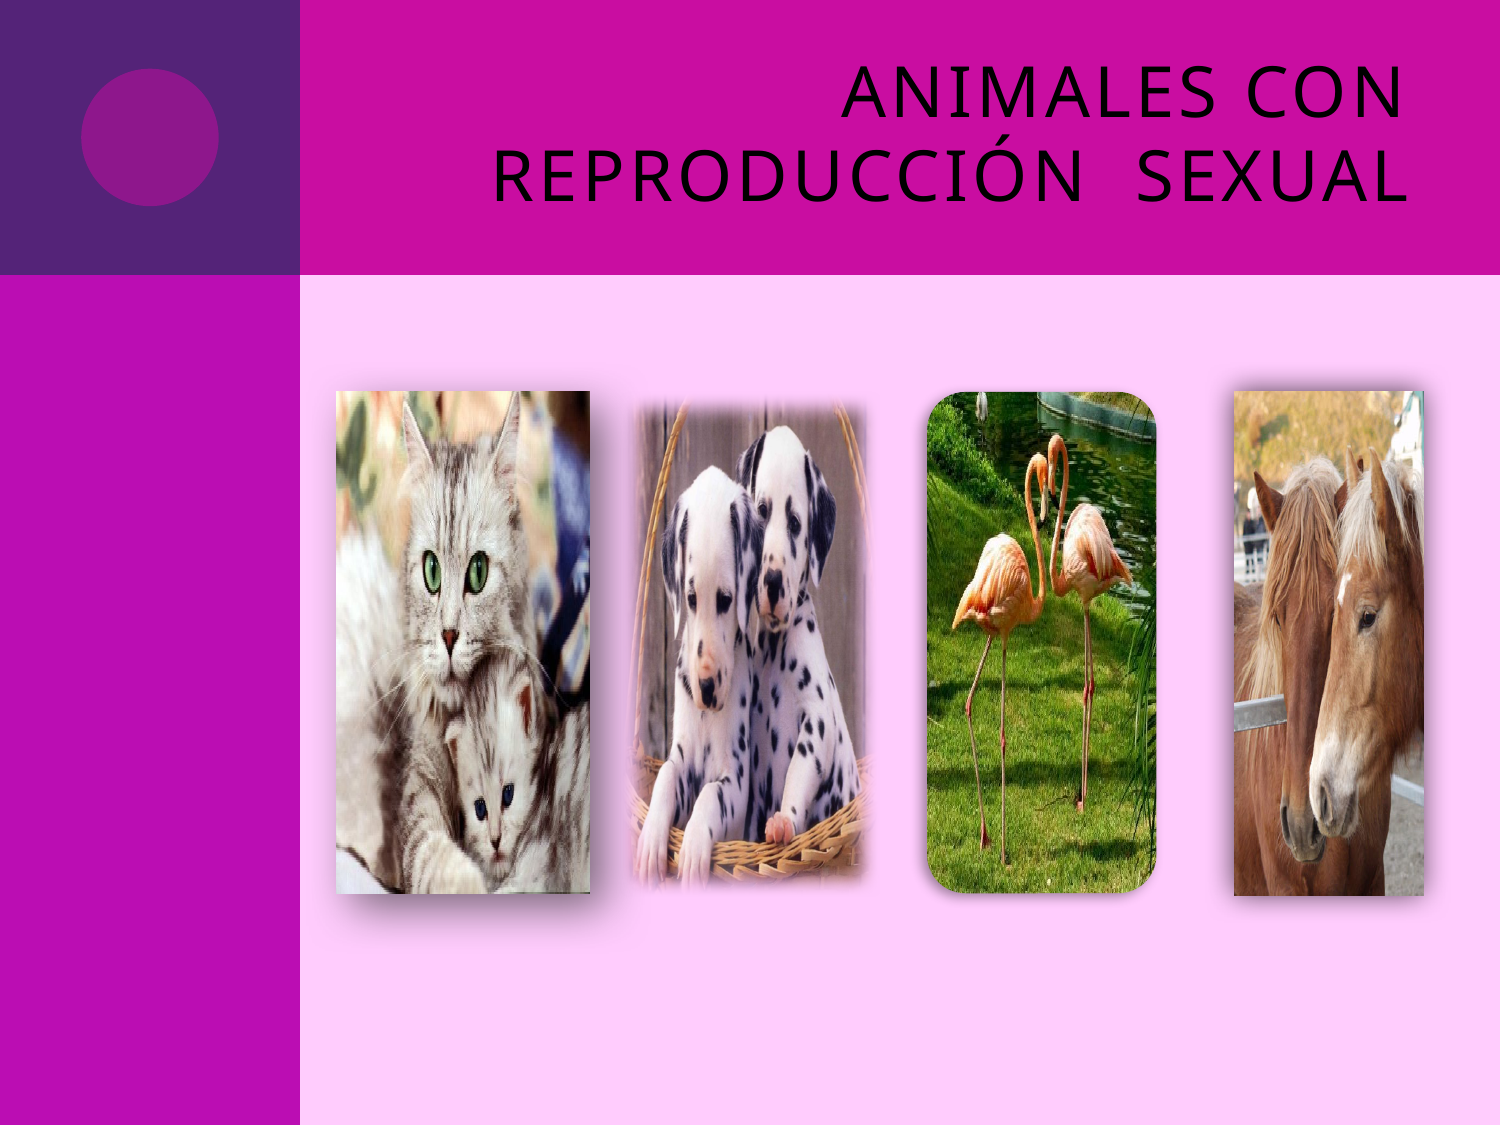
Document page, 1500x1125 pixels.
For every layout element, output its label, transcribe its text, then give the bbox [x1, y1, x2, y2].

title Animales con reproducción sexual [399, 37, 1425, 225]
picture [619, 391, 881, 898]
picture [336, 391, 591, 894]
picture [926, 391, 1157, 894]
picture [1233, 391, 1424, 896]
